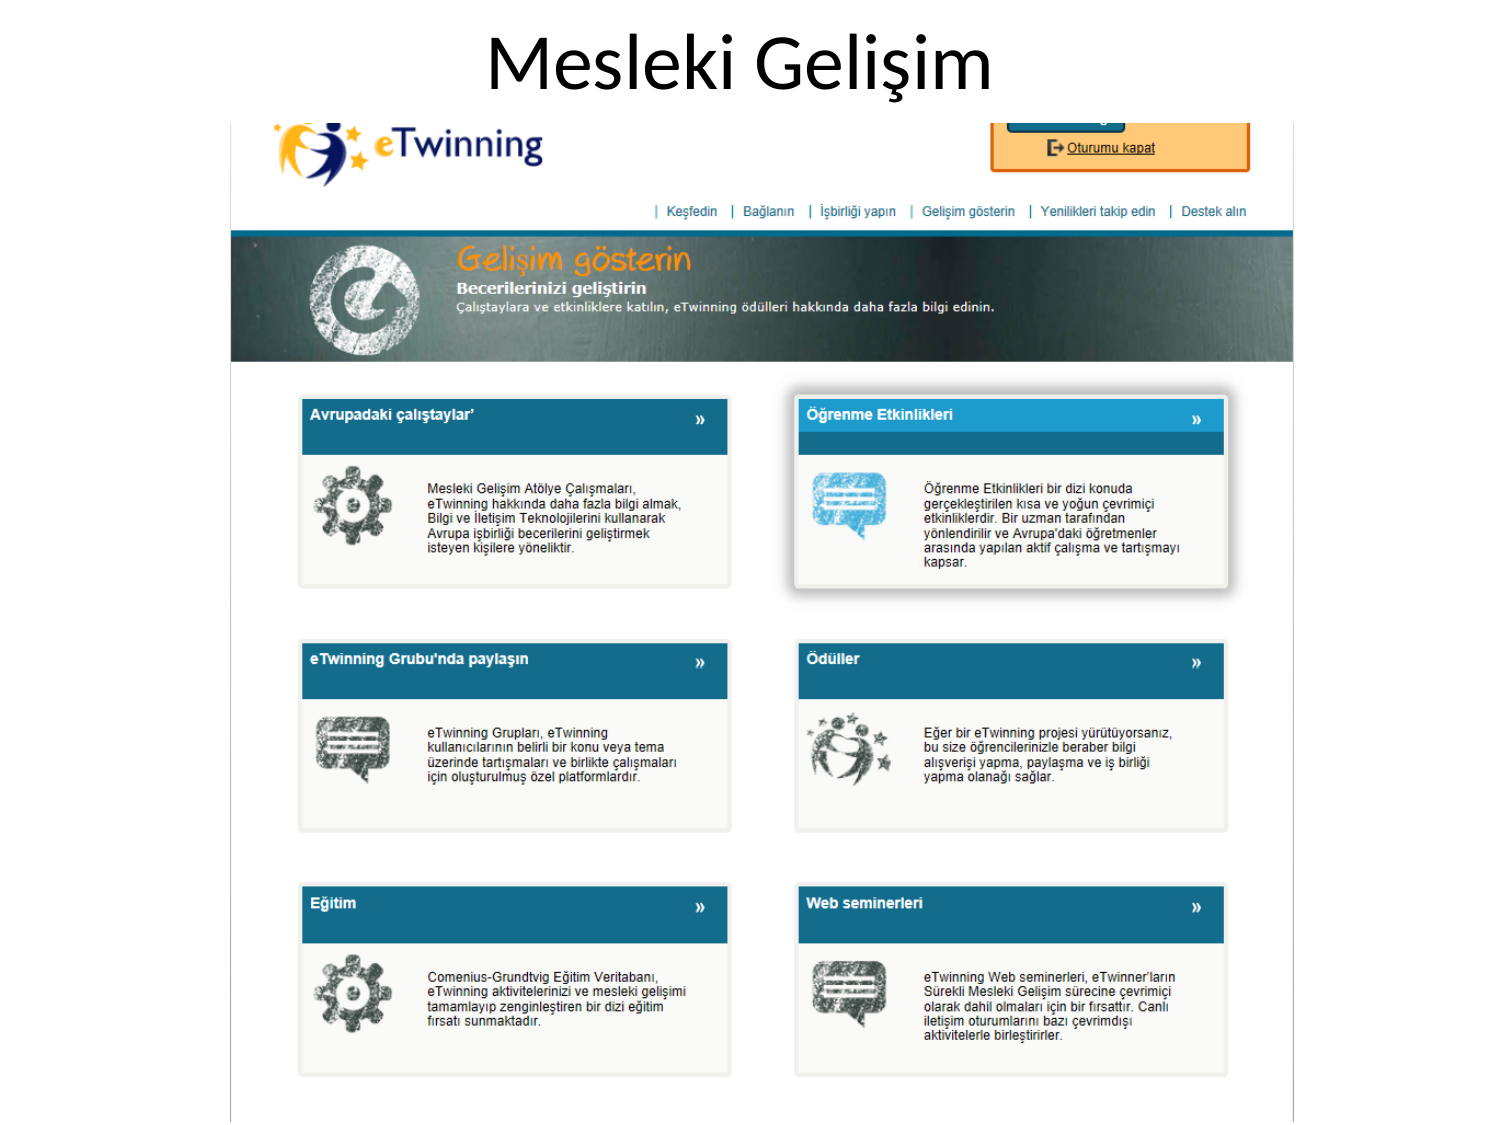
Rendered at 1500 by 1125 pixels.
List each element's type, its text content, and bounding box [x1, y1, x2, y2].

picture [229, 122, 1294, 1122]
title Mesleki Gelişim [64, 2, 1415, 114]
